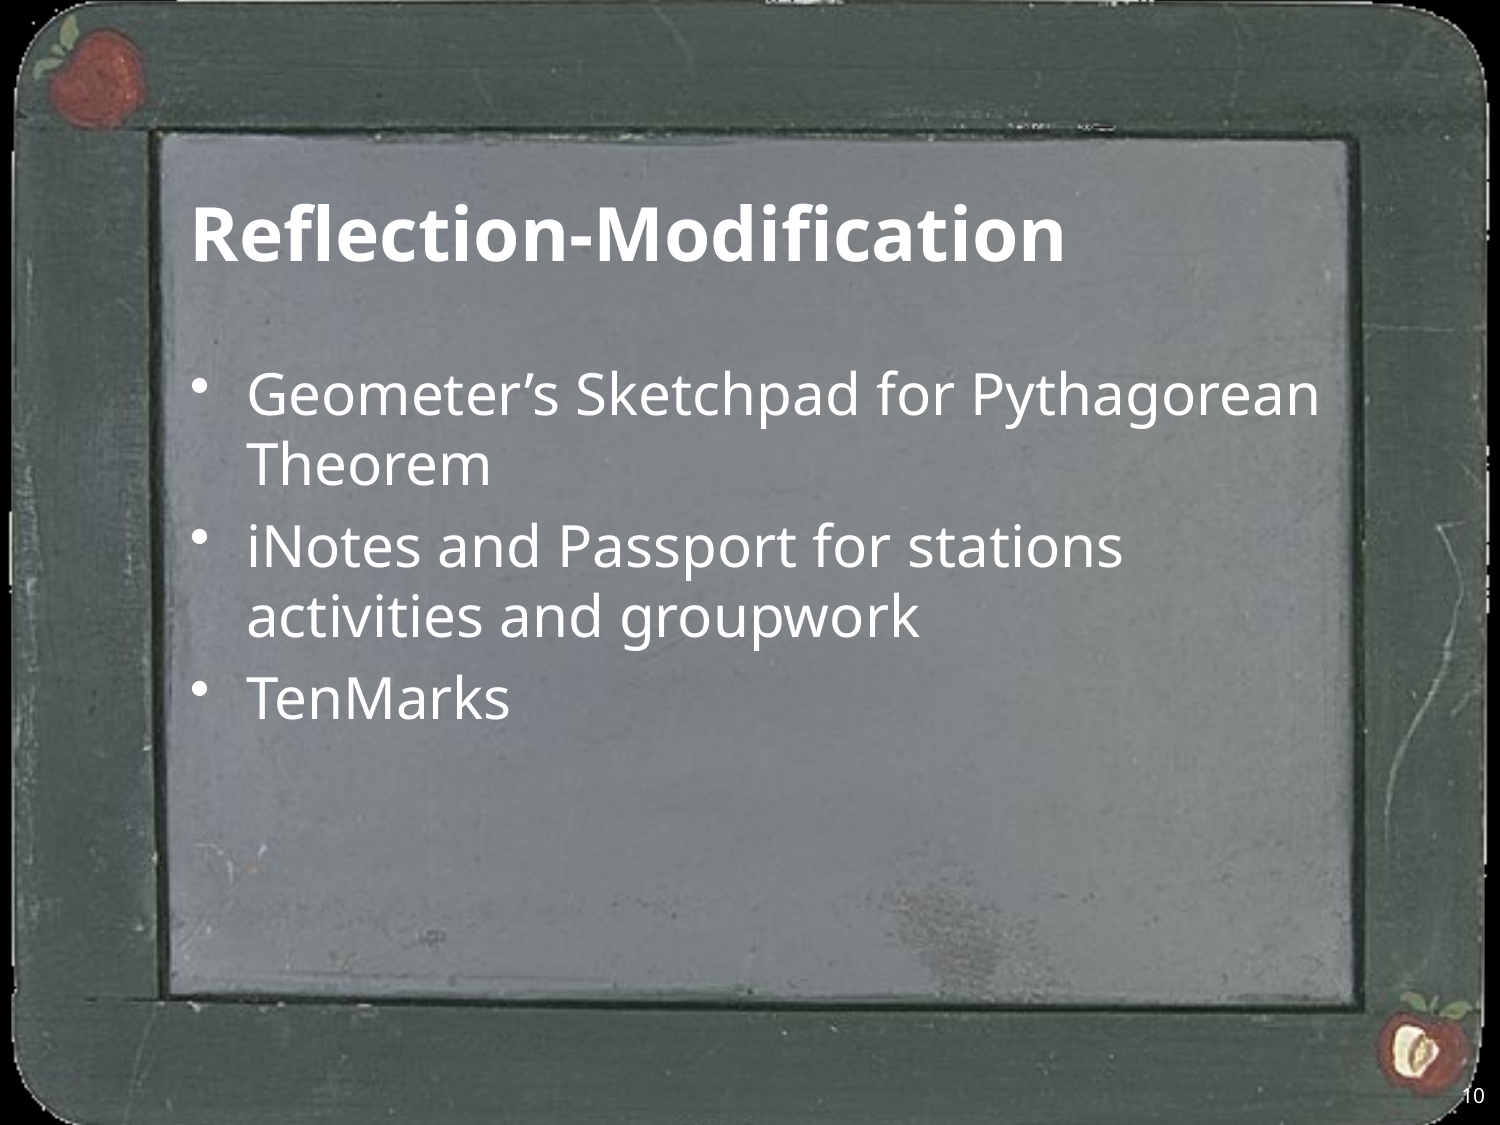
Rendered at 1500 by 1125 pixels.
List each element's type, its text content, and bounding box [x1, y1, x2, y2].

slide_number 10 [1249, 1074, 1500, 1125]
list Geometer’s Sketchpad for Pythagorean Theorem iNotes and Passport for stations activities and groupwork TenMarks [174, 349, 1338, 976]
title Reflection-Modification [174, 137, 1338, 326]
picture [0, 0, 1500, 1125]
